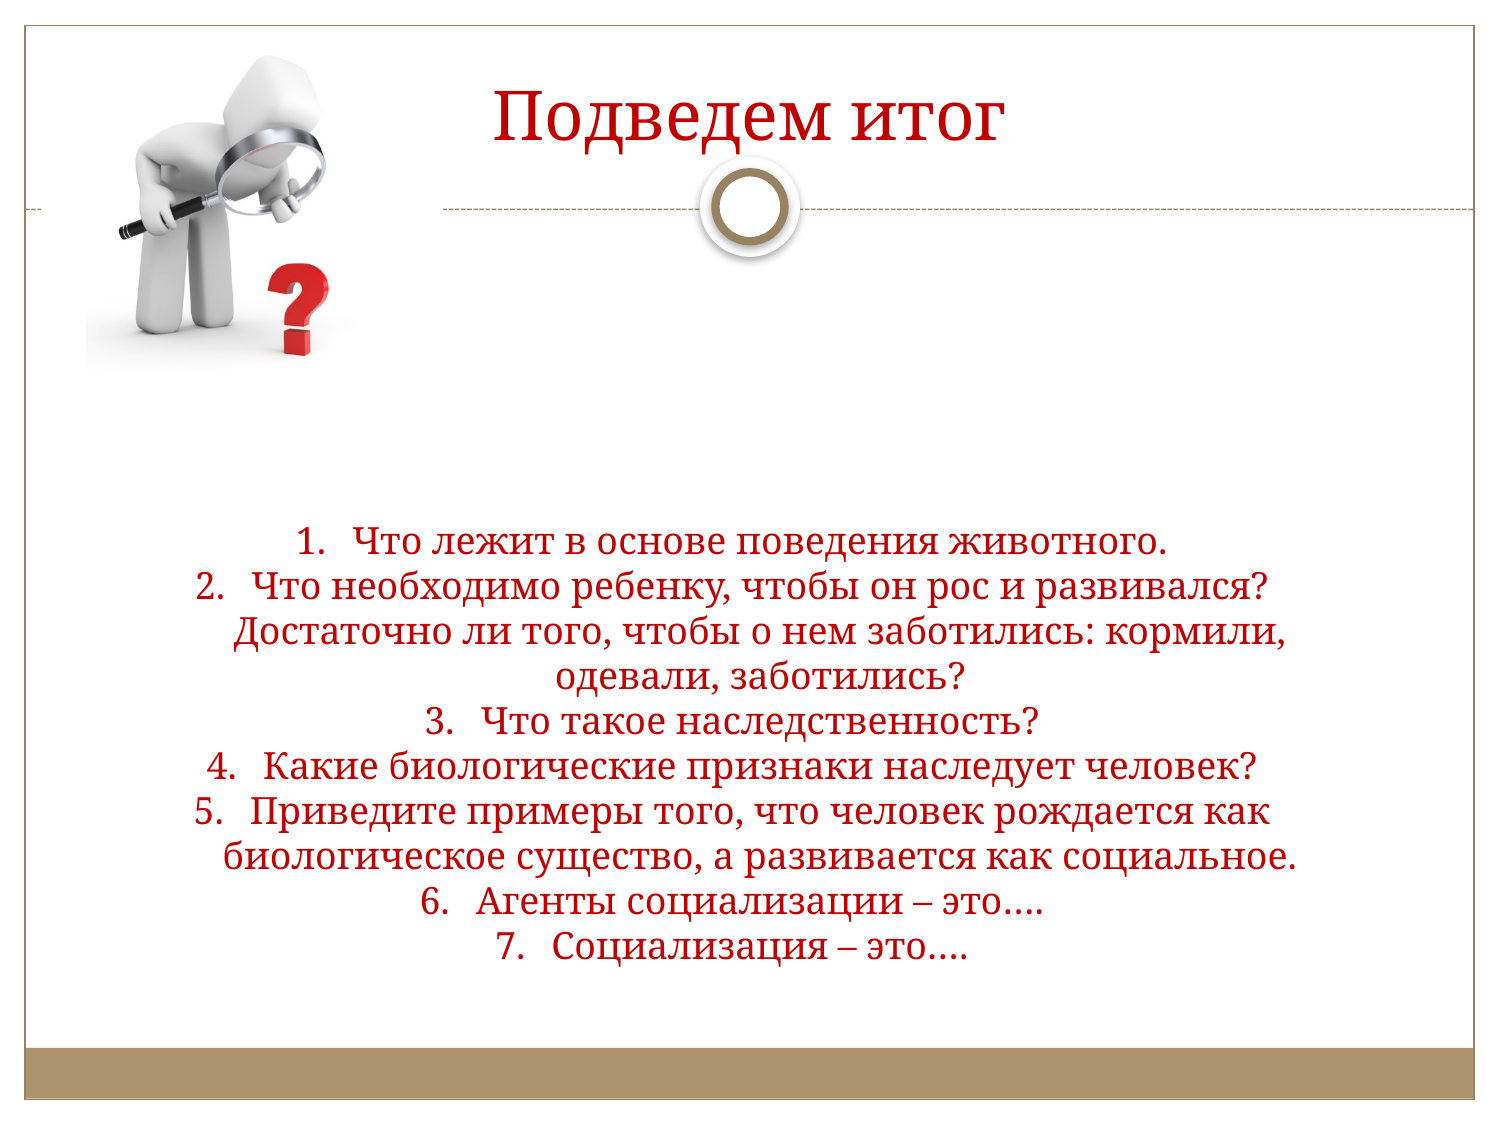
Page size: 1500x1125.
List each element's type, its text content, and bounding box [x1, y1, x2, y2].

title Подведем итог [446, 37, 1450, 162]
text_box Что лежит в основе поведения животного. Что необходимо ребенку, чтобы он рос и развивался? Достаточно ли того, чтобы о нем заботились: кормили, одевали, заботились? Что такое наследственность? Какие биологические признаки наследует человек? Приведите примеры того, что человек рождается как биологическое существо, а развивается как социальное. Агенты социализации – это…. Социализация – это…. [76, 509, 1388, 1020]
picture [41, 38, 444, 374]
